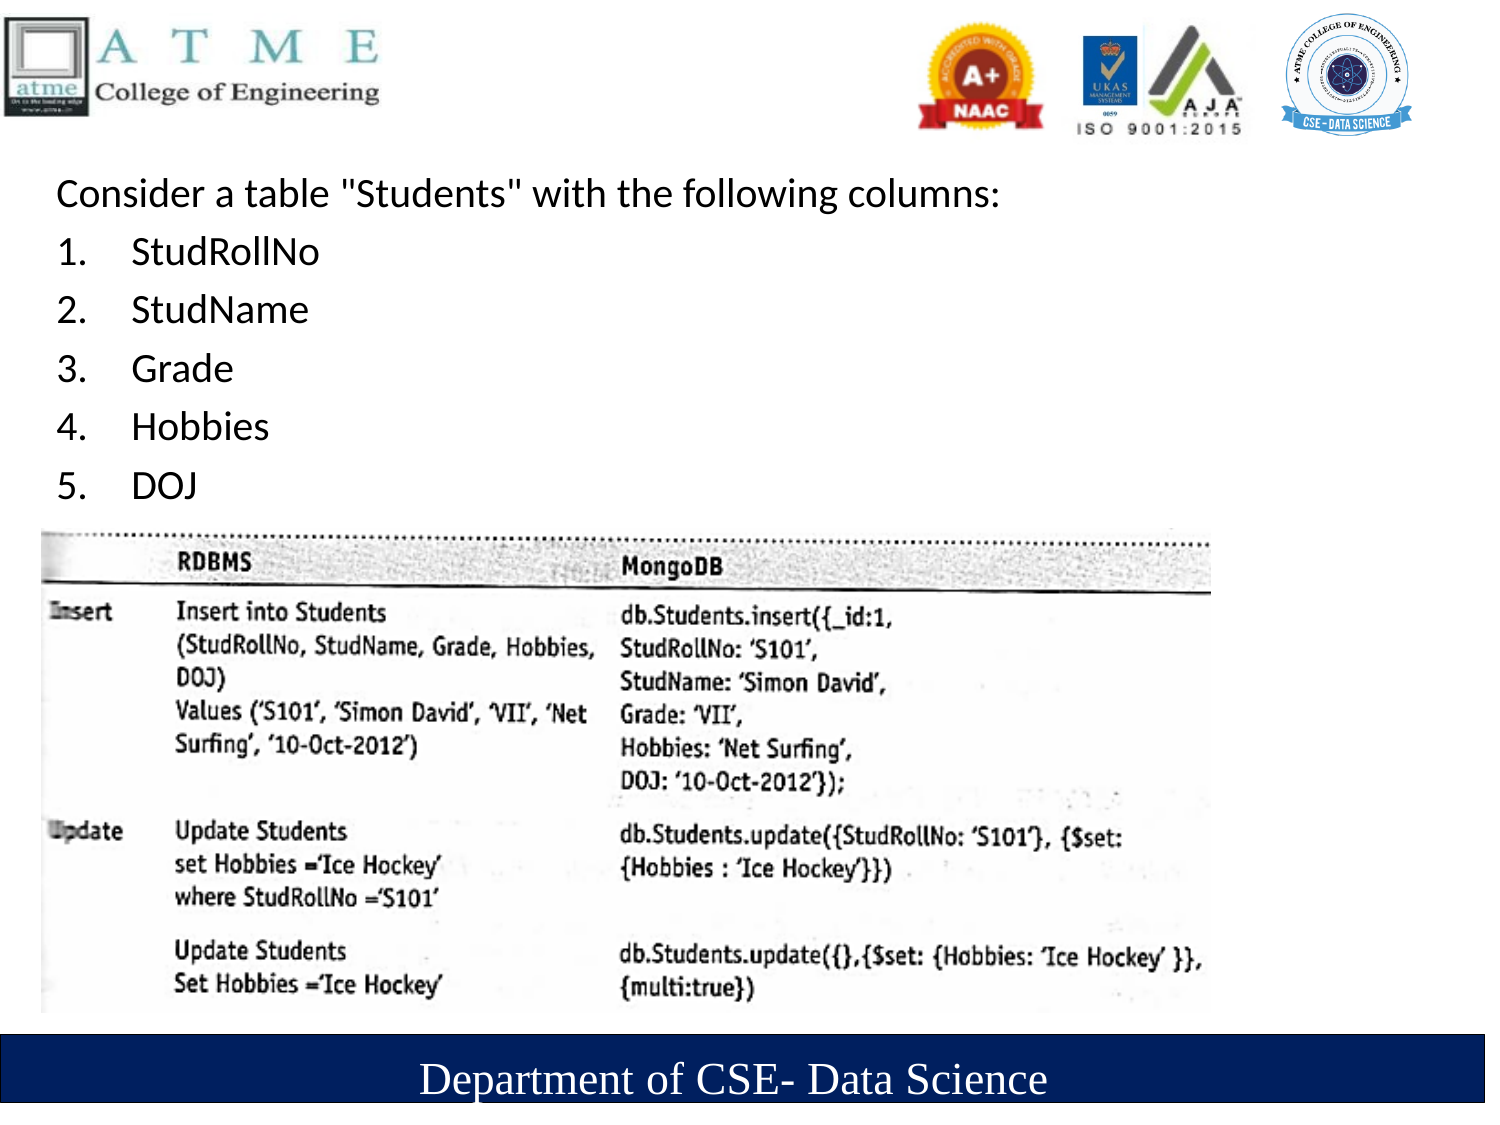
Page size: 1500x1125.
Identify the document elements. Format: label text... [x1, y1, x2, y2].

picture [903, 20, 1058, 151]
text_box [0, 1033, 1486, 1104]
picture [0, 13, 383, 121]
list Consider a table "Students" with the following columns: StudRollNo StudName Grade Hobbies DOJ [41, 157, 1459, 1005]
picture [1281, 9, 1412, 140]
picture [40, 528, 1211, 1013]
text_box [1061, 16, 1256, 146]
